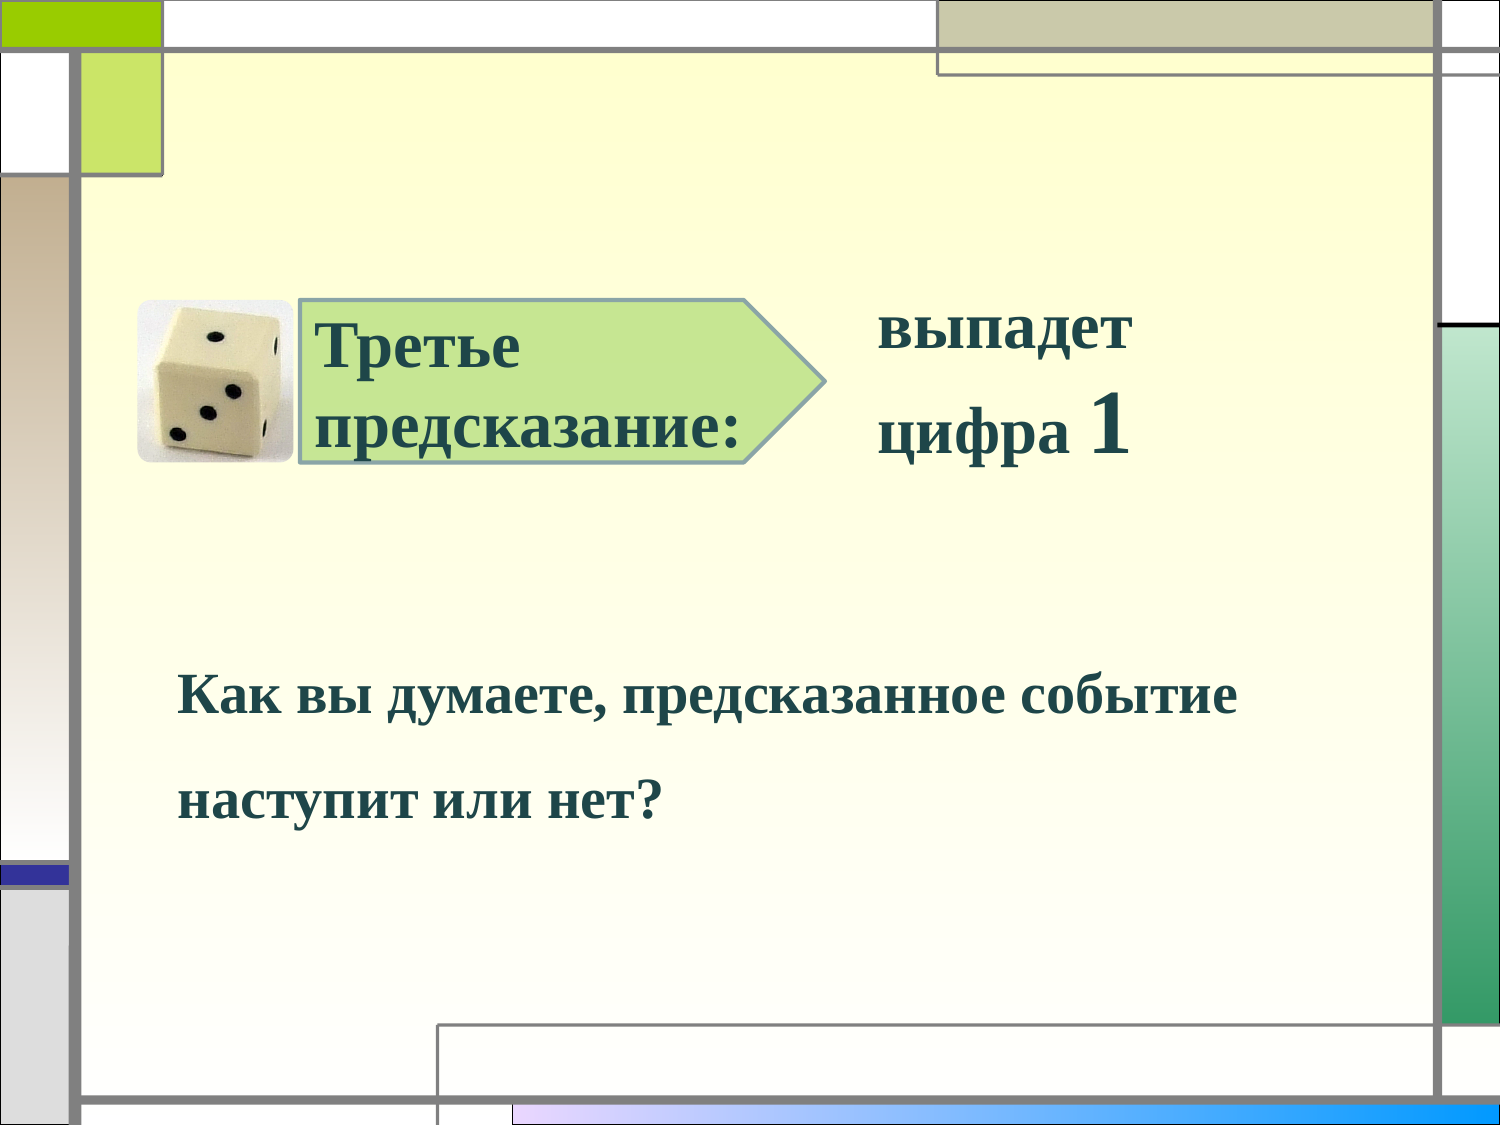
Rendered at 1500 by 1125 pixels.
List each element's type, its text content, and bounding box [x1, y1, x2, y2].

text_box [137, 274, 1351, 483]
list Как вы думаете, предсказанное событие наступит или нет? [162, 612, 1413, 801]
